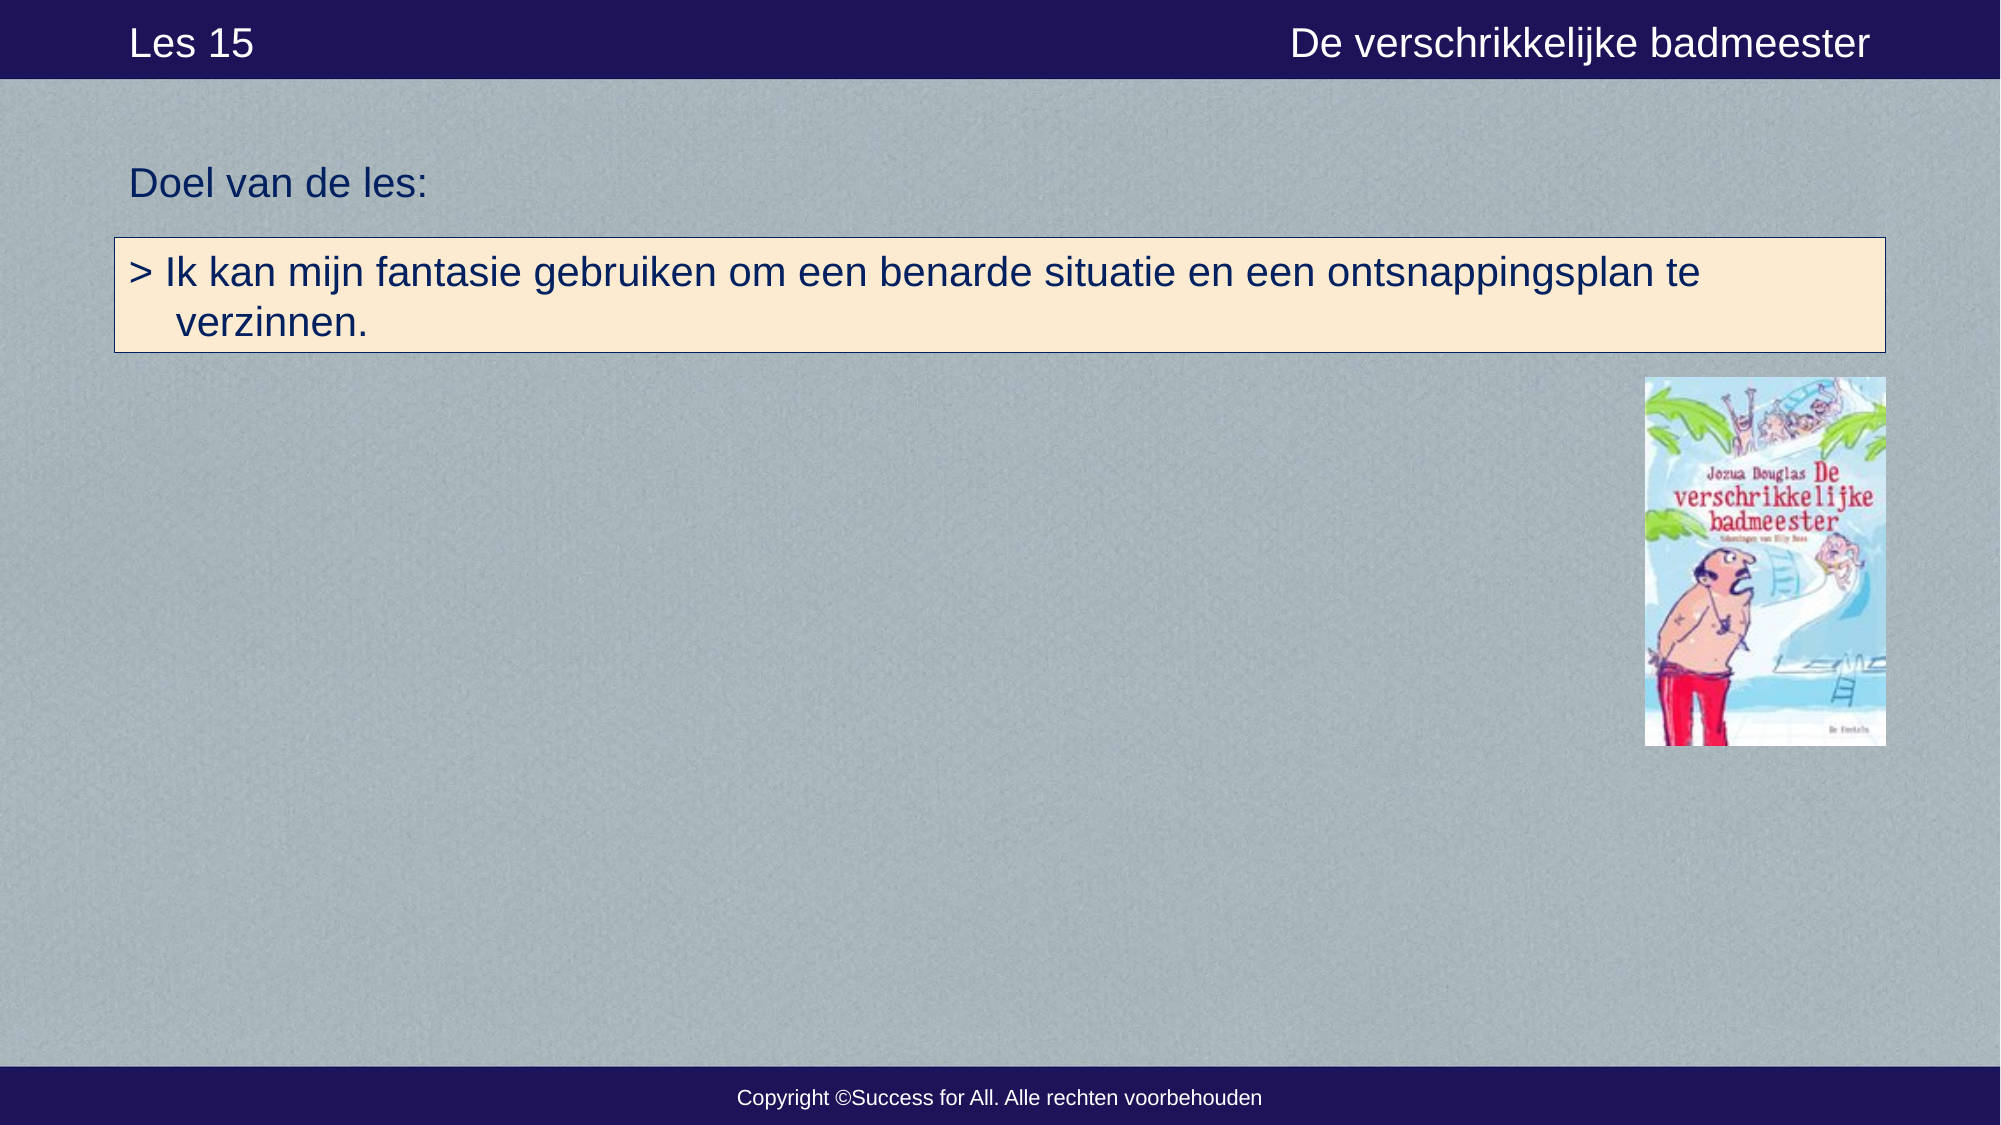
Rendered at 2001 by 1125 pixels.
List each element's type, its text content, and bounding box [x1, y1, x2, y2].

text_box > Ik kan mijn fantasie gebruiken om een benarde situatie en een ontsnappingsplan te verzinnen. [114, 237, 1886, 353]
text_box Les 15 [114, 8, 354, 73]
text_box Copyright ©Success for All. Alle rechten voorbehouden [0, 1076, 2000, 1125]
picture [0, 0, 2001, 1125]
text_box De verschrikkelijke badmeester [999, 8, 1886, 73]
text_box Doel van de les: [113, 148, 1635, 214]
